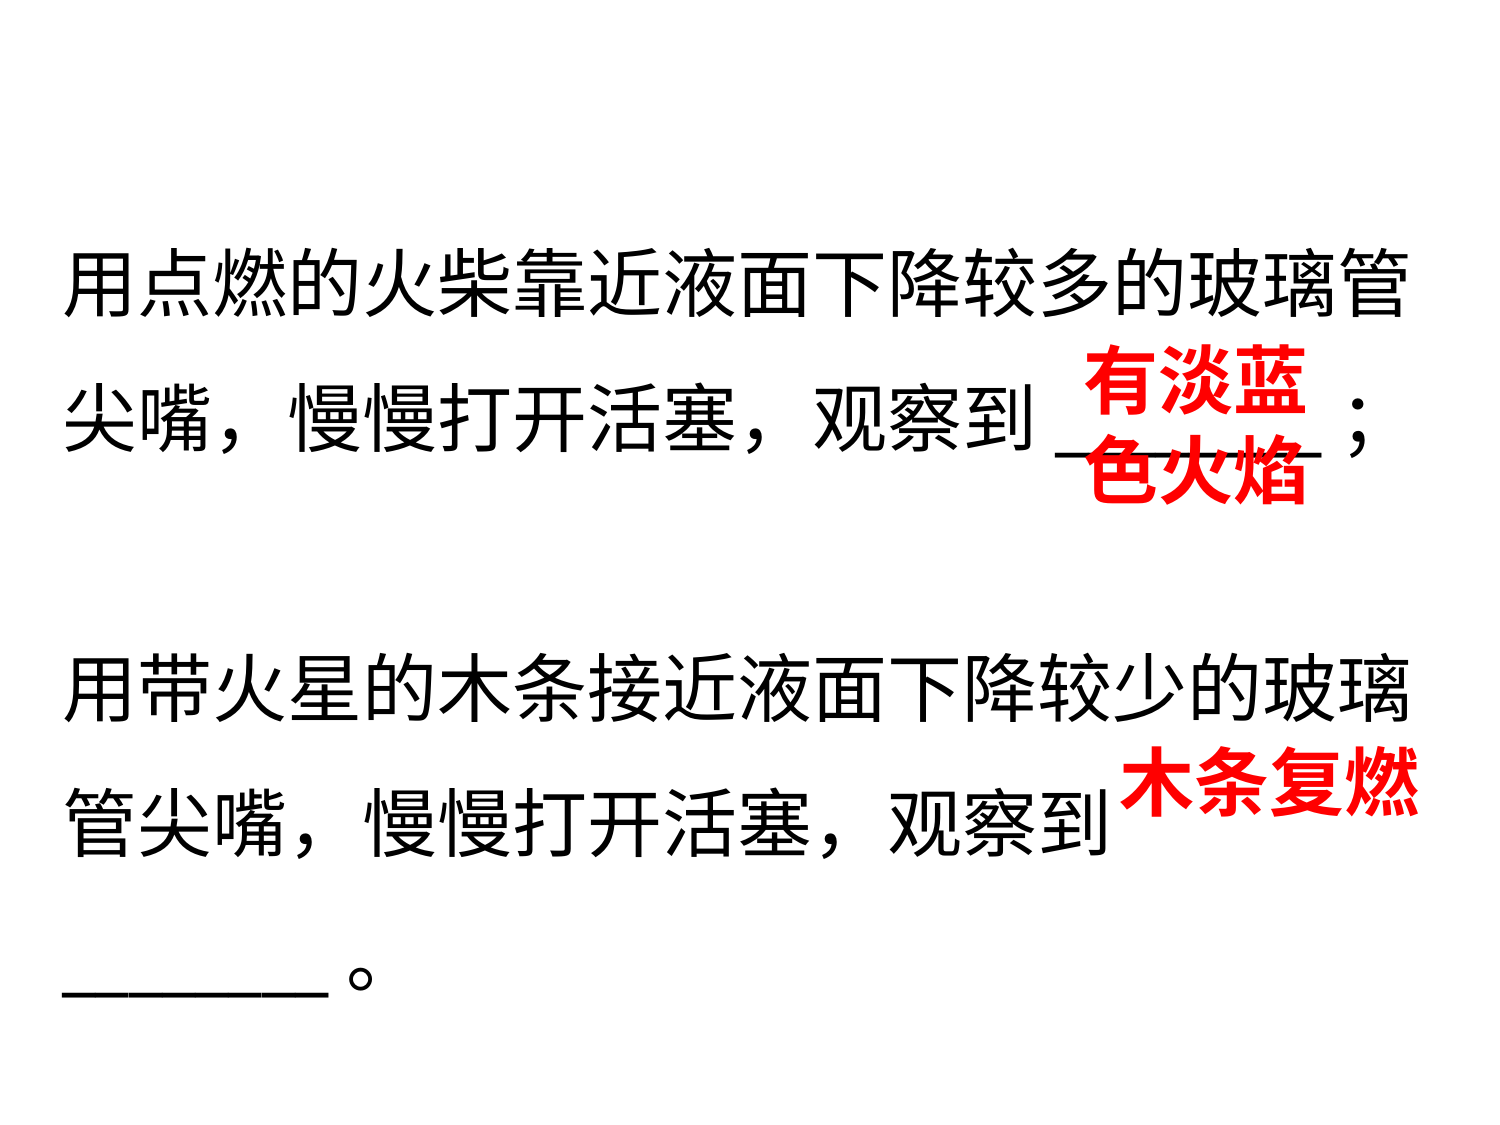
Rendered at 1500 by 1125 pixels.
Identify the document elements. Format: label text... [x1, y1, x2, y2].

text_box 有淡蓝色火焰 [1068, 326, 1388, 521]
text_box 木条复燃 [1104, 727, 1496, 833]
text_box 用点燃的火柴靠近液面下降较多的玻璃管尖嘴，慢慢打开活塞，观察到________； 用带火星的木条接近液面下降较少的玻璃管尖嘴，慢慢打开活塞，观察到________。 [47, 184, 1495, 1010]
